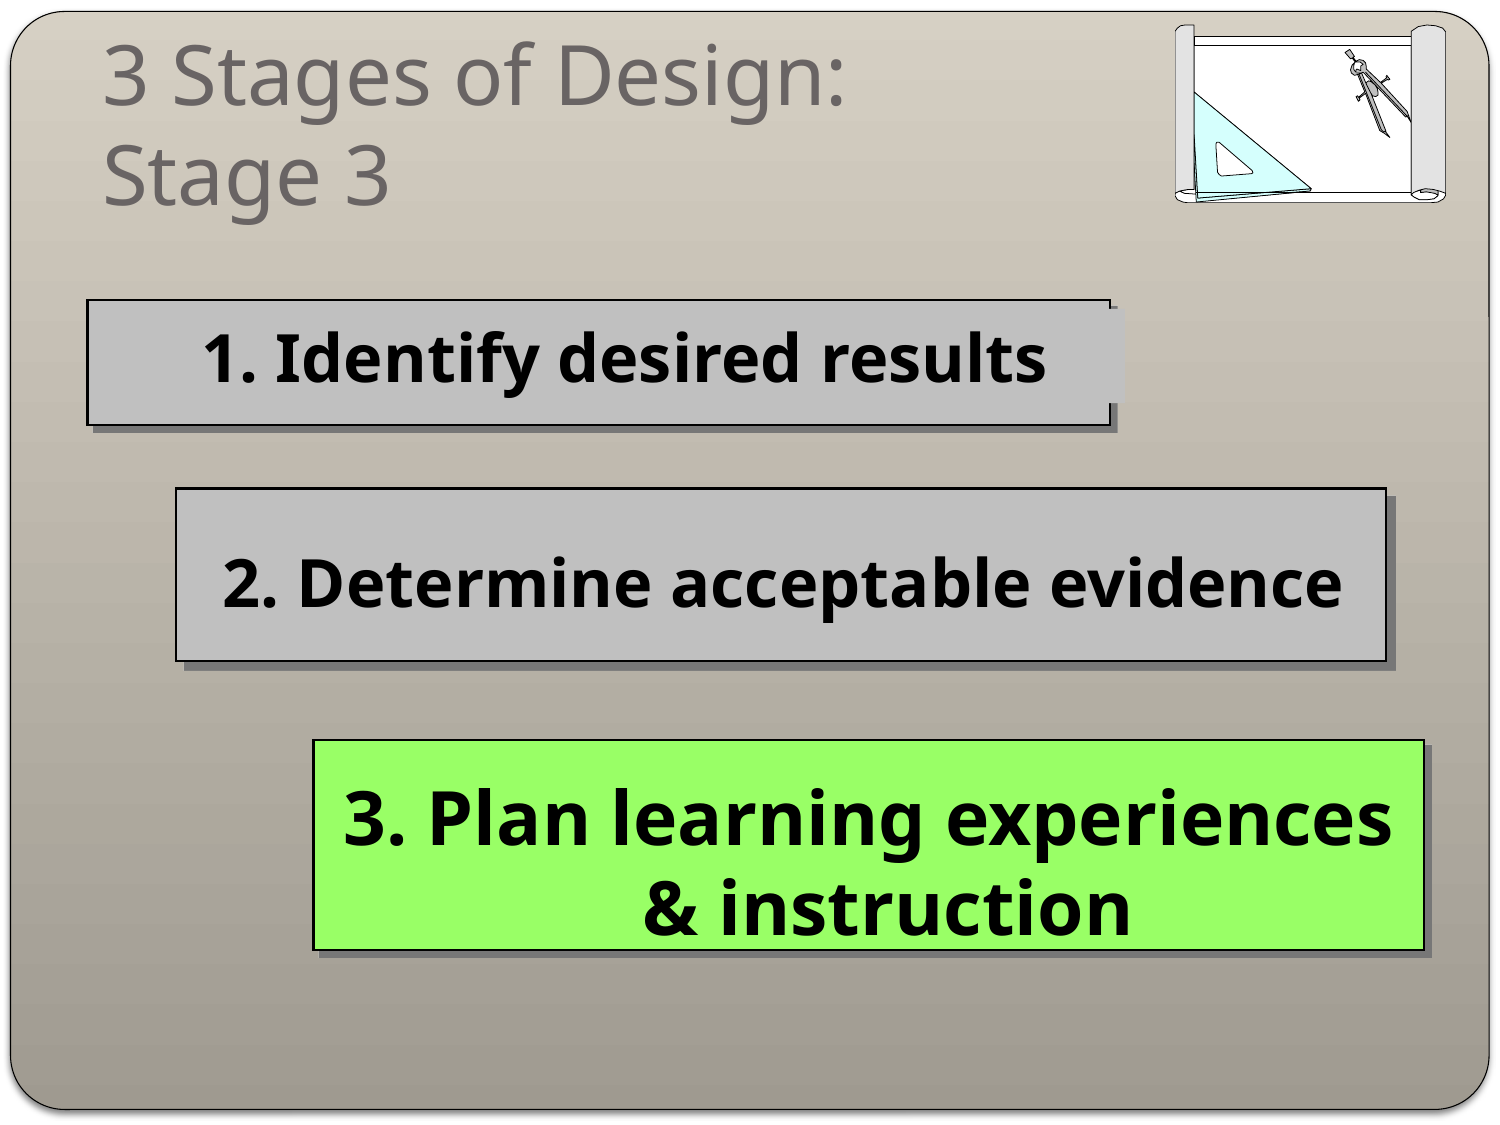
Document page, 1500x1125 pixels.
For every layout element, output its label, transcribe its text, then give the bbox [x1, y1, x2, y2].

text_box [313, 739, 1425, 960]
text_box [175, 629, 1387, 662]
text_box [1174, 24, 1446, 204]
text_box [87, 299, 1126, 426]
text_box 2. Determine acceptable evidence [150, 533, 1400, 629]
title 3 Stages of Design: Stage 3 [87, 12, 1361, 238]
text_box [175, 488, 1387, 533]
